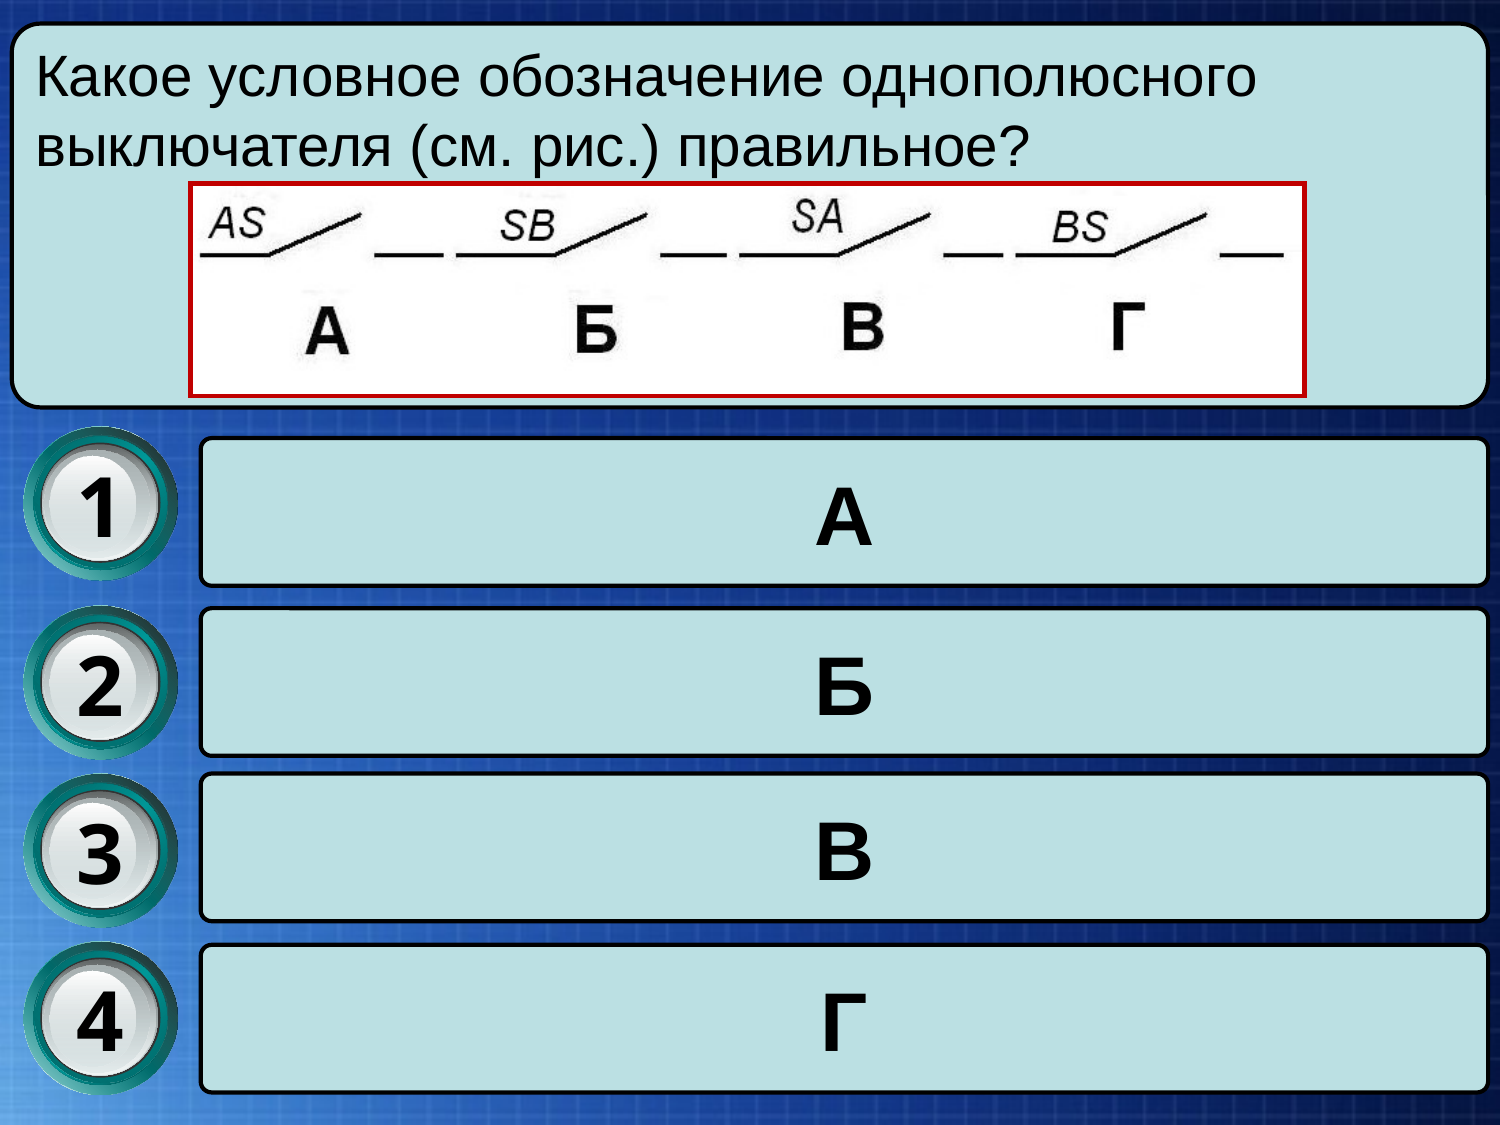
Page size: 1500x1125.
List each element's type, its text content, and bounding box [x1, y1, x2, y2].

text_box Г [198, 942, 1491, 1095]
text_box Какое условное обозначение однополюсного выключателя (см. рис.) правильное? [9, 21, 1491, 410]
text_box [23, 605, 178, 760]
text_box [23, 426, 178, 581]
text_box В [198, 771, 1491, 924]
text_box А [198, 435, 1491, 588]
text_box Б [198, 606, 1491, 758]
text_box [23, 941, 178, 1096]
picture [0, 0, 1500, 1125]
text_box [23, 773, 178, 928]
